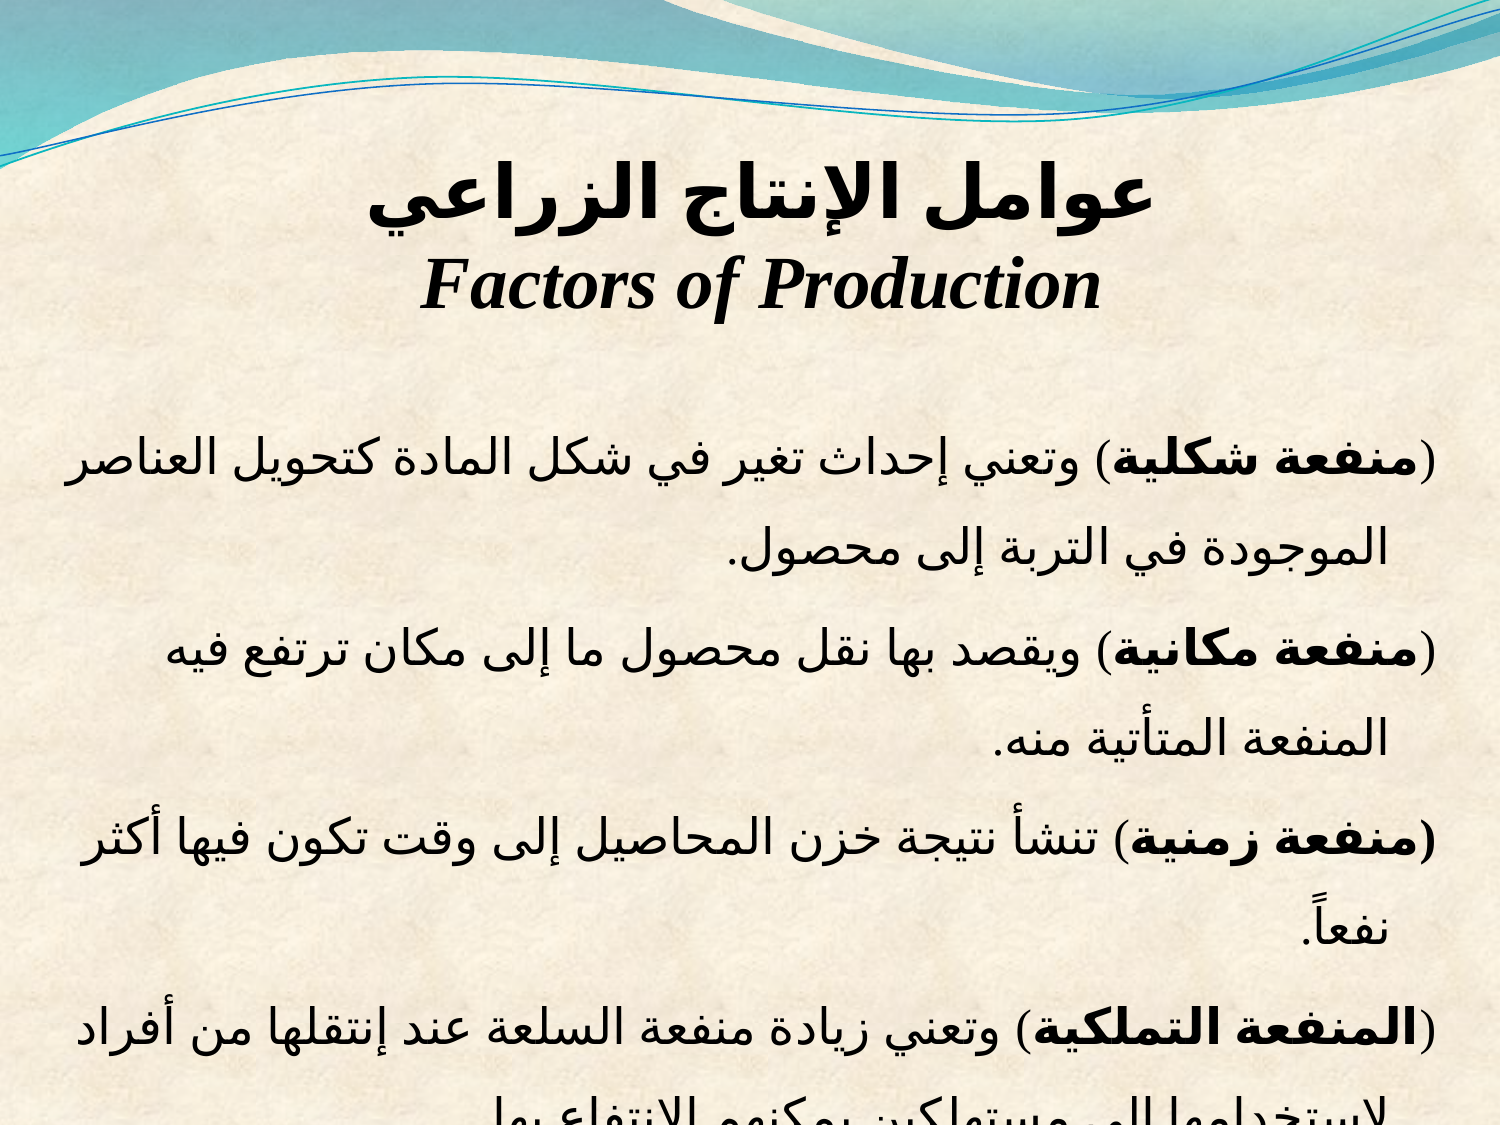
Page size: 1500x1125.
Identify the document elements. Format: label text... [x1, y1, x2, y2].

list (منفعة شكلية) وتعني إحداث تغير في شكل المادة كتحويل العناصر الموجودة في التربة إلى محصول. (منفعة مكانية) ويقصد بها نقل محصول ما إلى مكان ترتفع فيه المنفعة المتأتية منه. (منفعة زمنية) تنشأ نتيجة خزن المحاصيل إلى وقت تكون فيها أكثر نفعاً. (المنفعة التملكية) وتعني زيادة منفعة السلعة عند إنتقلها من أفراد لاستخدامها إلى مستهلكين يمكنهم الانتفاع بها [50, 387, 1451, 988]
text_box عوامل الإنتاج الزراعي Factors of Production [85, 97, 1440, 340]
